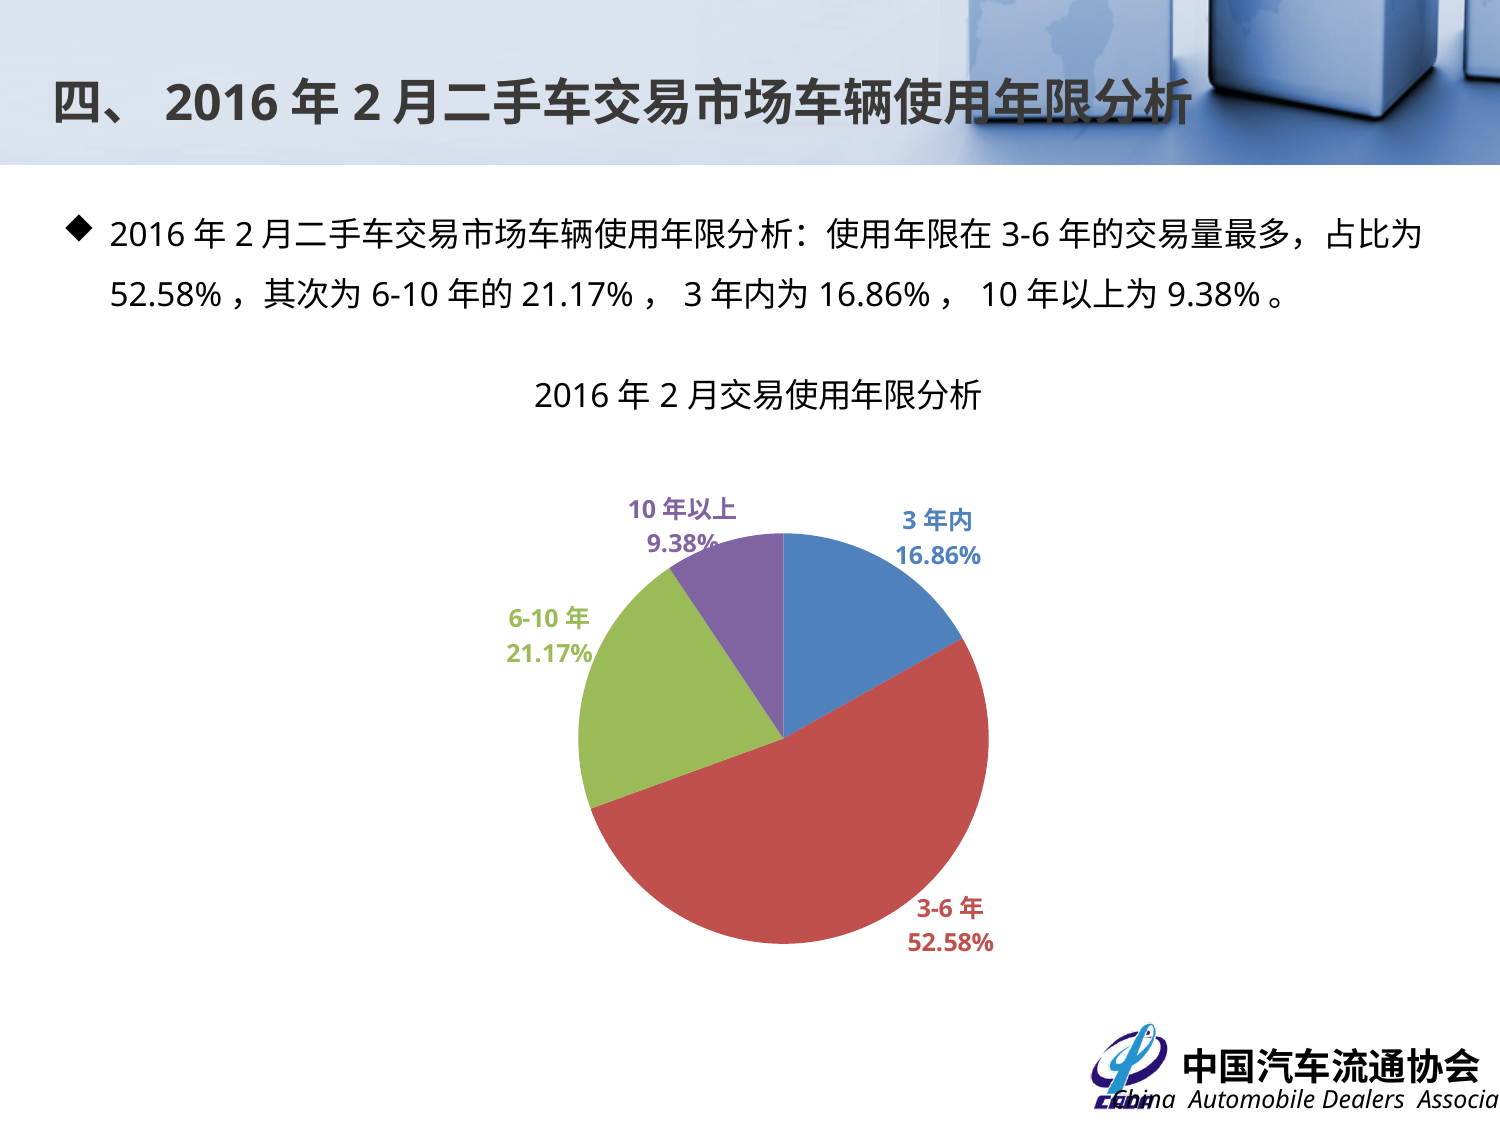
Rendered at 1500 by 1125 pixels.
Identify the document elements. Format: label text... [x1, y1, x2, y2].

picture [1164, 1096, 1171, 1106]
picture [1086, 1023, 1172, 1114]
picture [0, 0, 1500, 165]
text_box 四、2016年2月二手车交易市场车辆使用年限分析 [37, 62, 1286, 139]
text_box 2016年2月二手车交易市场车辆使用年限分析：使用年限在3-6年的交易量最多，占比为52.58%，其次为6-10年的21.17%，3年内为16.86%，10年以上为9.38%。 [47, 185, 1453, 321]
chart [173, 363, 1335, 1023]
